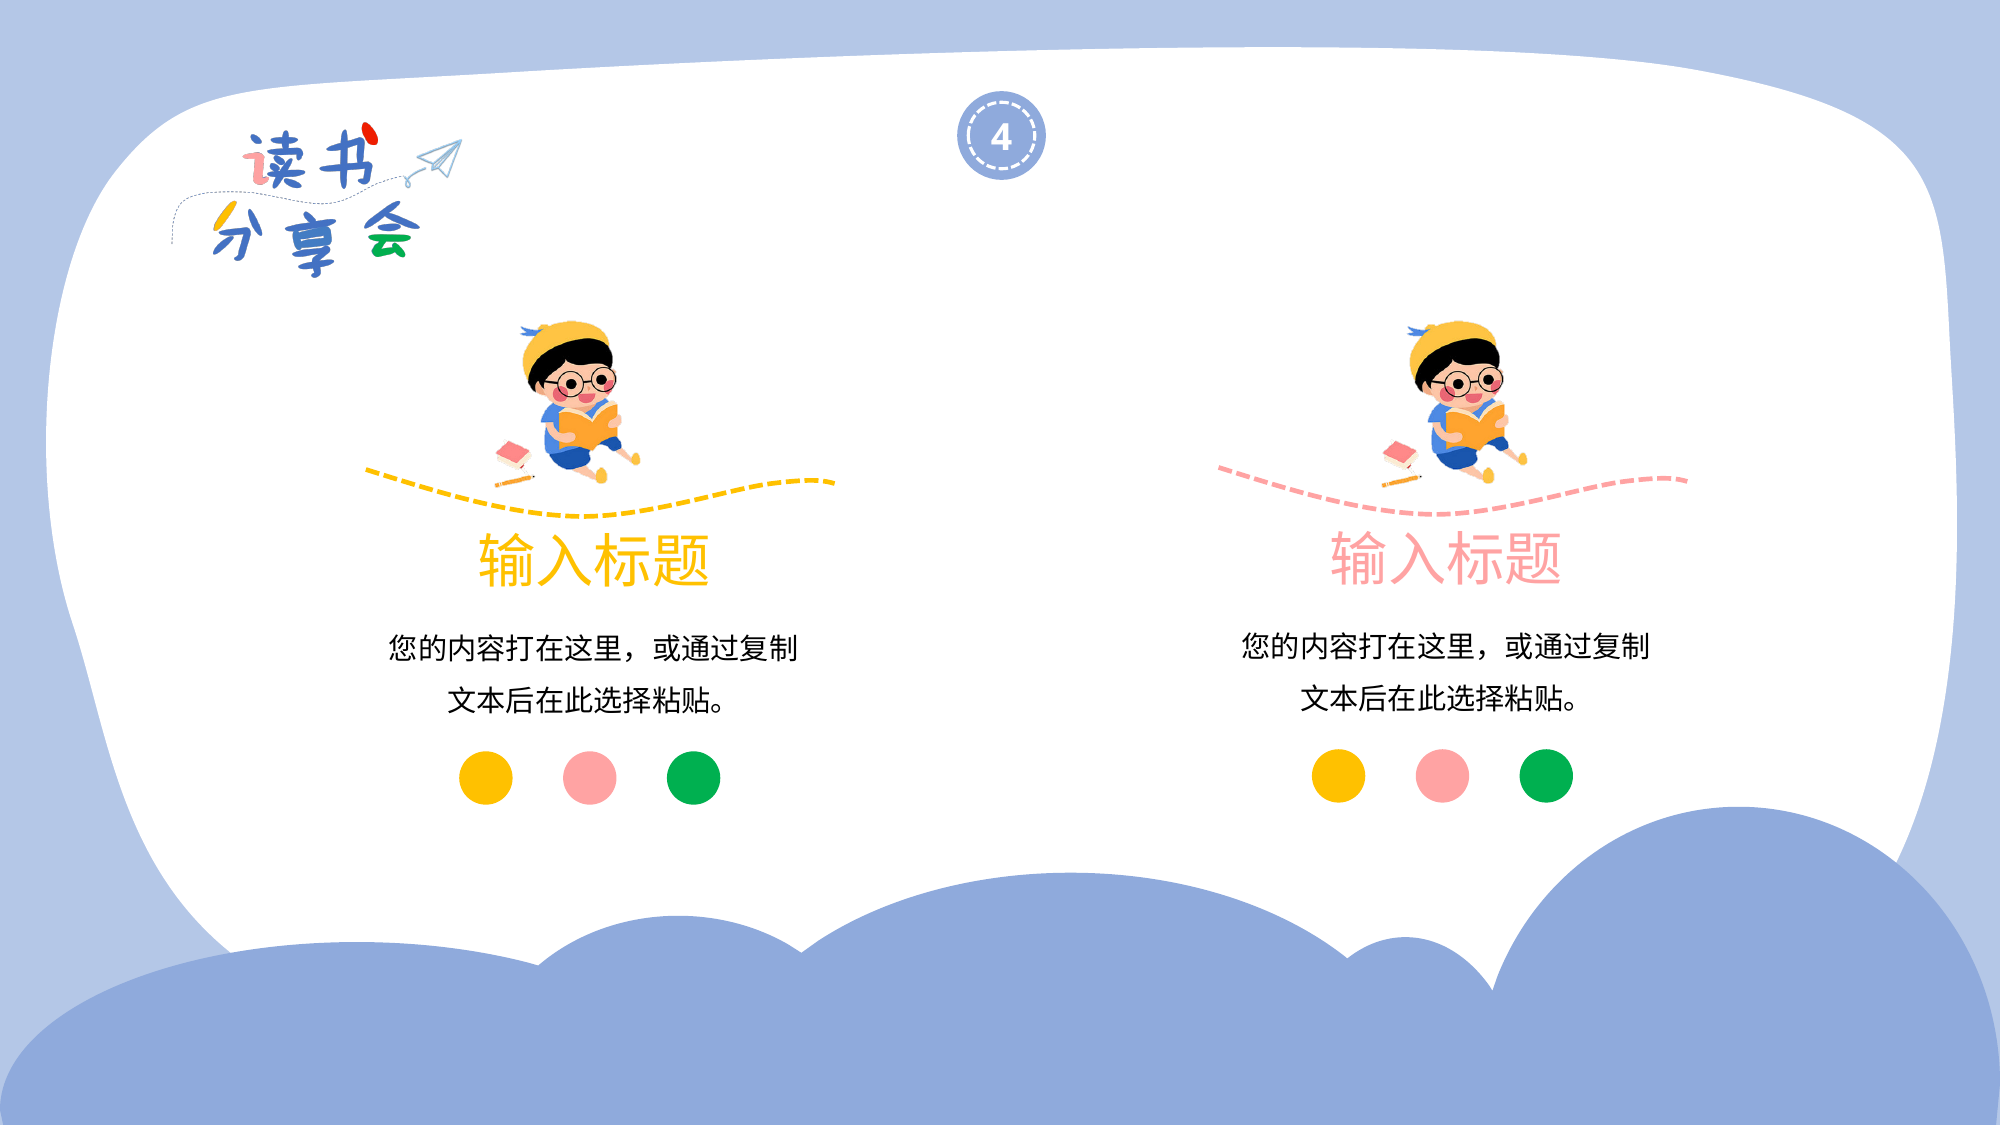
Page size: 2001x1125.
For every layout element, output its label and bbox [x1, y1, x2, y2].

picture [149, 91, 476, 333]
text_box [957, 91, 1046, 180]
text_box [0, 805, 2000, 1125]
text_box [365, 317, 835, 805]
text_box [45, 46, 1959, 986]
text_box [1218, 317, 1688, 803]
